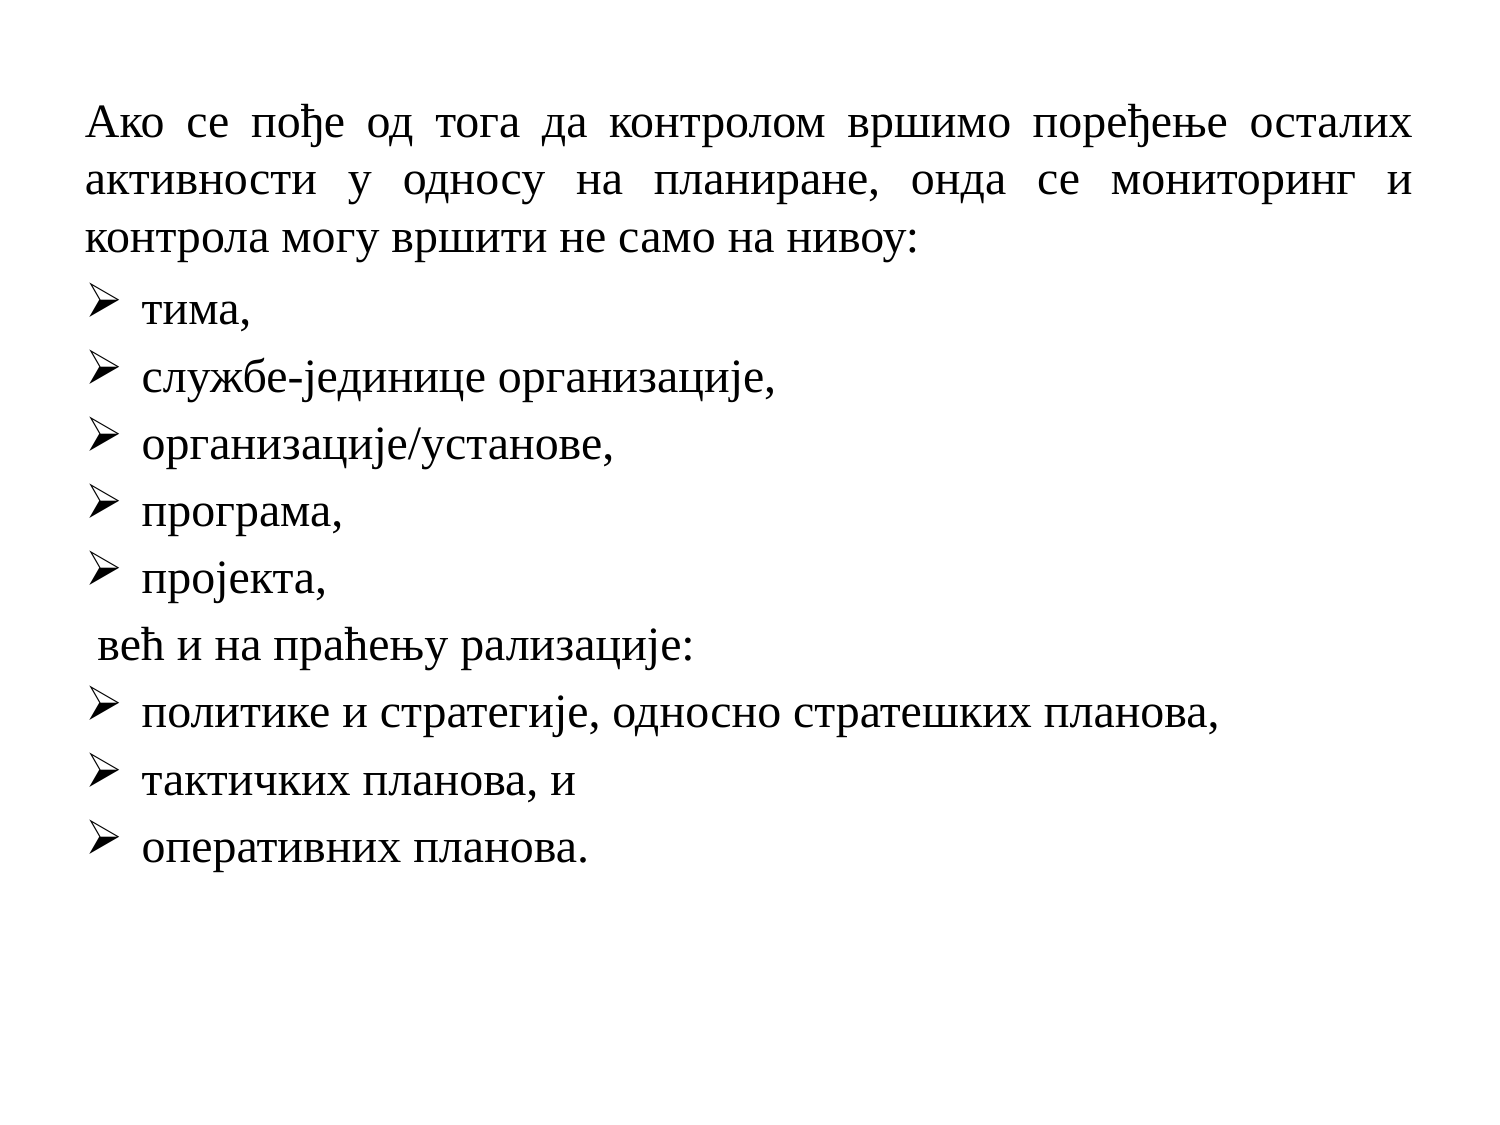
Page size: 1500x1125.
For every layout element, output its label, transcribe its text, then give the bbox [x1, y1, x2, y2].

text_box Ако се пође од тога да контролом вршимо поређење осталих активности у односу на планиране, онда се мониторинг и контрола могу вршити не само на нивоу: [70, 82, 1430, 270]
list тима, службе-јединице организације, организације/установе, програма, пројекта, већ и на праћењу рализације: политике и стратегије, односно стратешких планова, тактичких планова, и оперативних планова. [70, 270, 1421, 1125]
